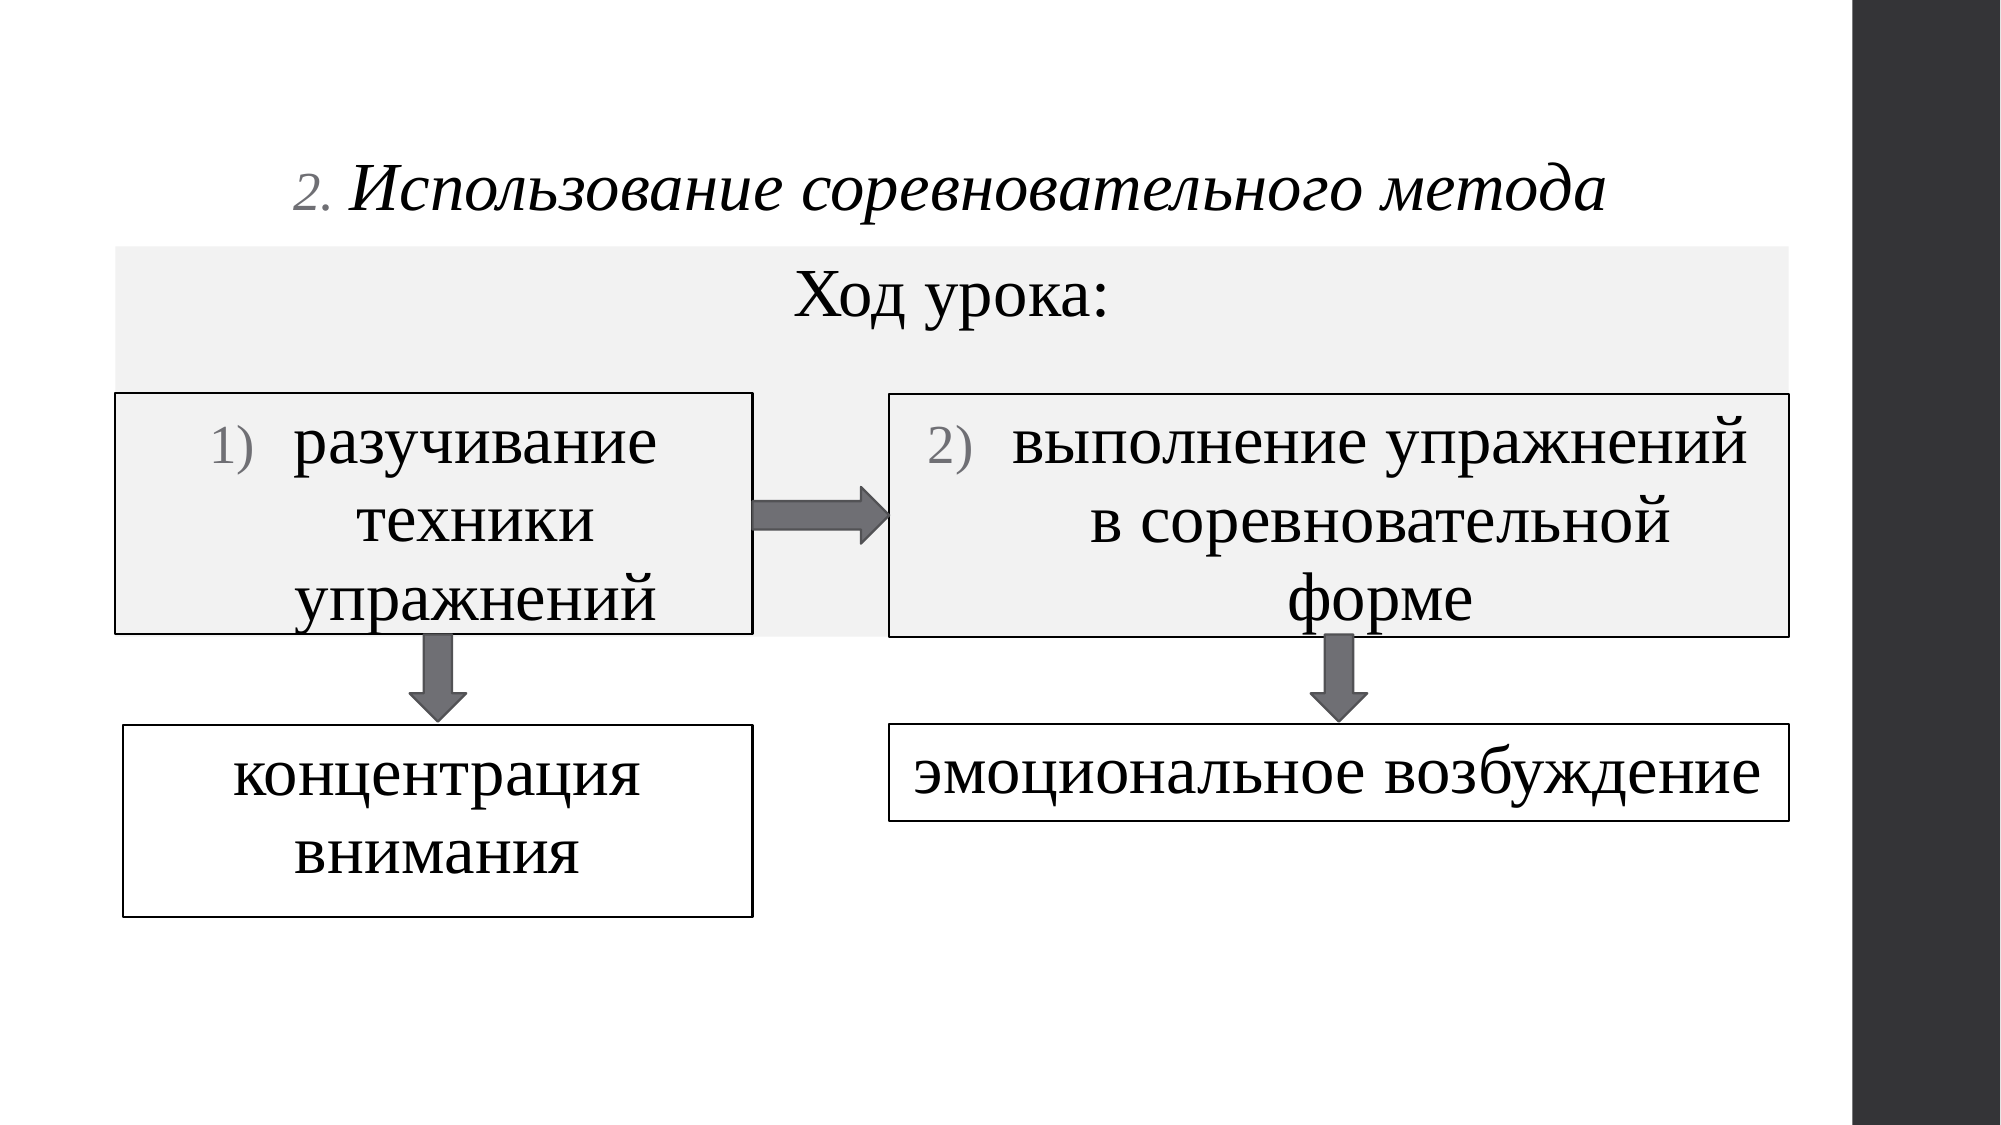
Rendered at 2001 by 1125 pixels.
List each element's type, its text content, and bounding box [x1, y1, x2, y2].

text_box [751, 485, 891, 545]
text_box [1309, 633, 1369, 723]
text_box Ход урока: [454, 519, 889, 637]
text_box Ход урока: [115, 247, 1789, 512]
text_box Использование соревновательного метода [115, 92, 1789, 247]
text_box эмоциональное возбуждение [889, 723, 1789, 821]
text_box разучивание техники упражнений [115, 393, 753, 635]
list концентрация внимания [123, 725, 753, 917]
text_box выполнение упражнений в соревновательной форме [889, 393, 1789, 637]
text_box [408, 633, 468, 723]
